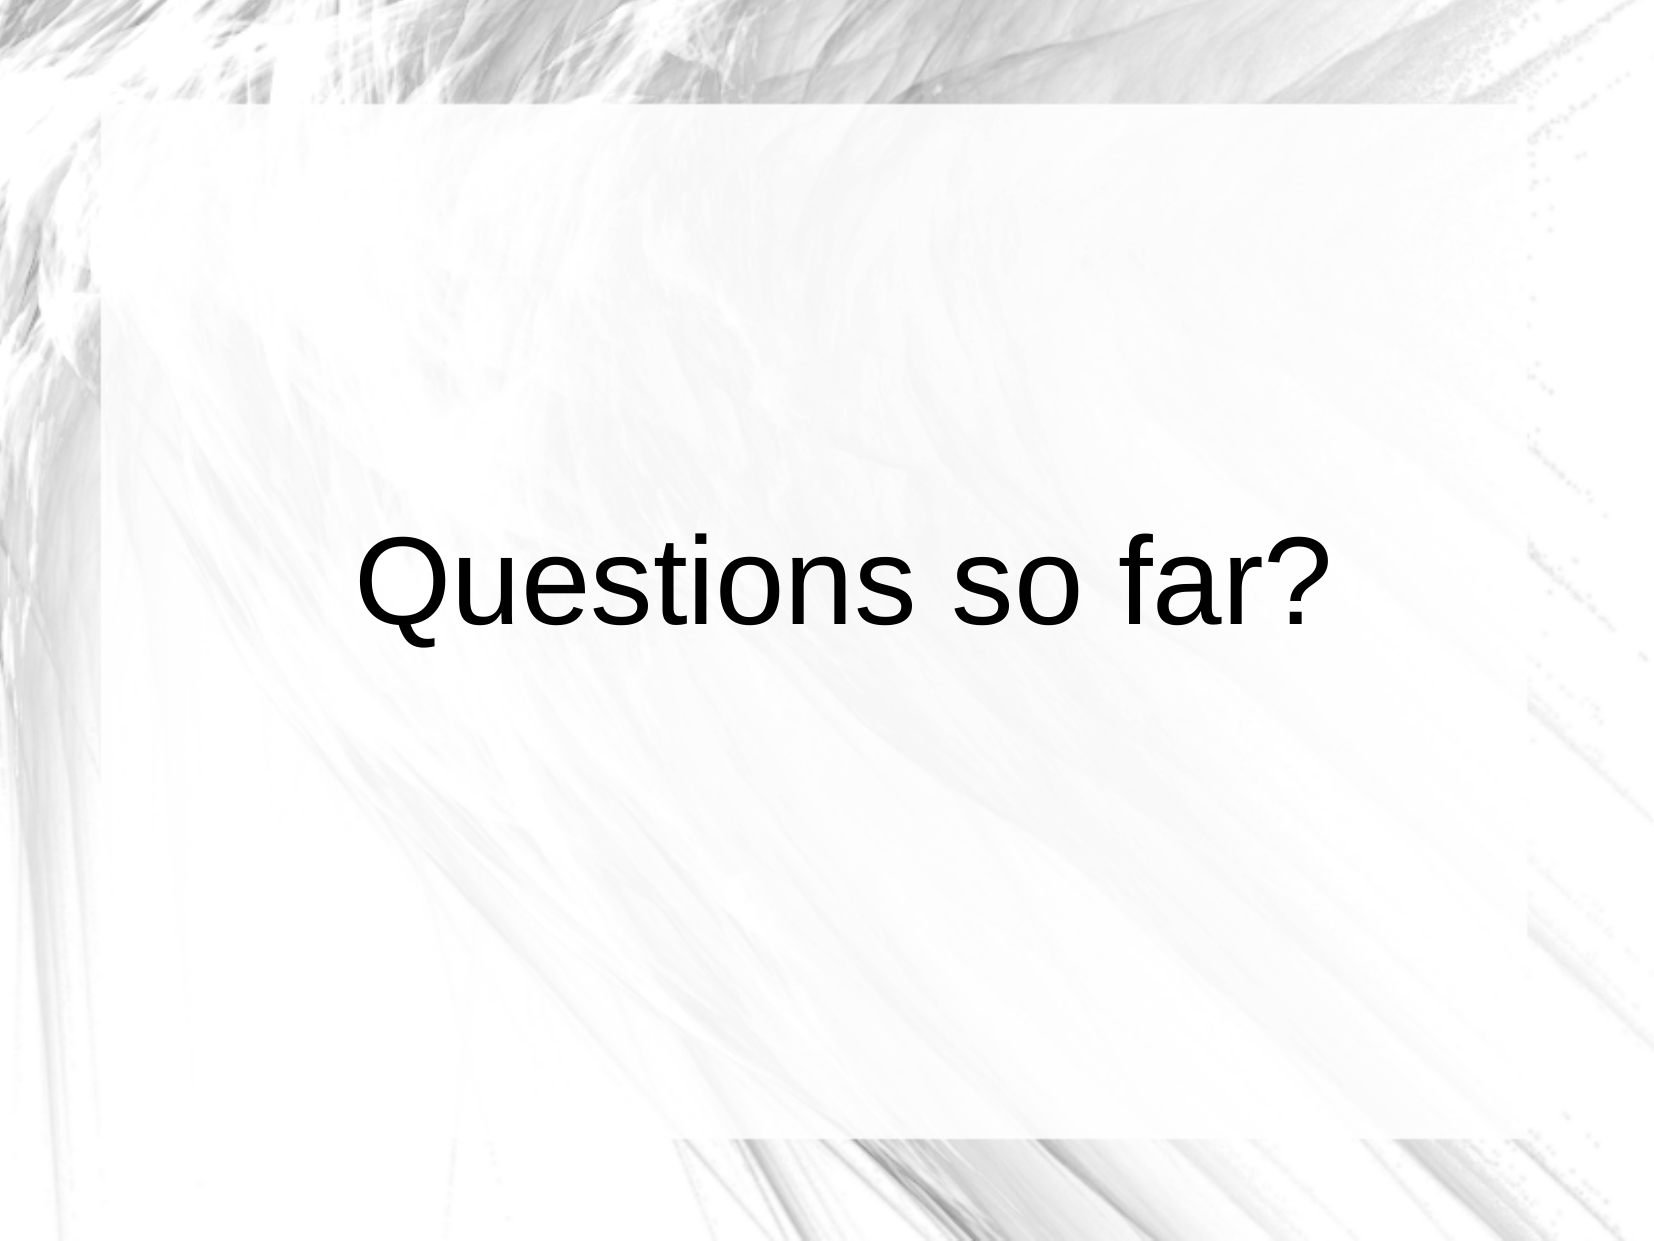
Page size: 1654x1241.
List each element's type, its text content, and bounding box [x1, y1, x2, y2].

picture [0, 0, 1654, 1241]
list Questions so far? [118, 319, 1571, 1102]
